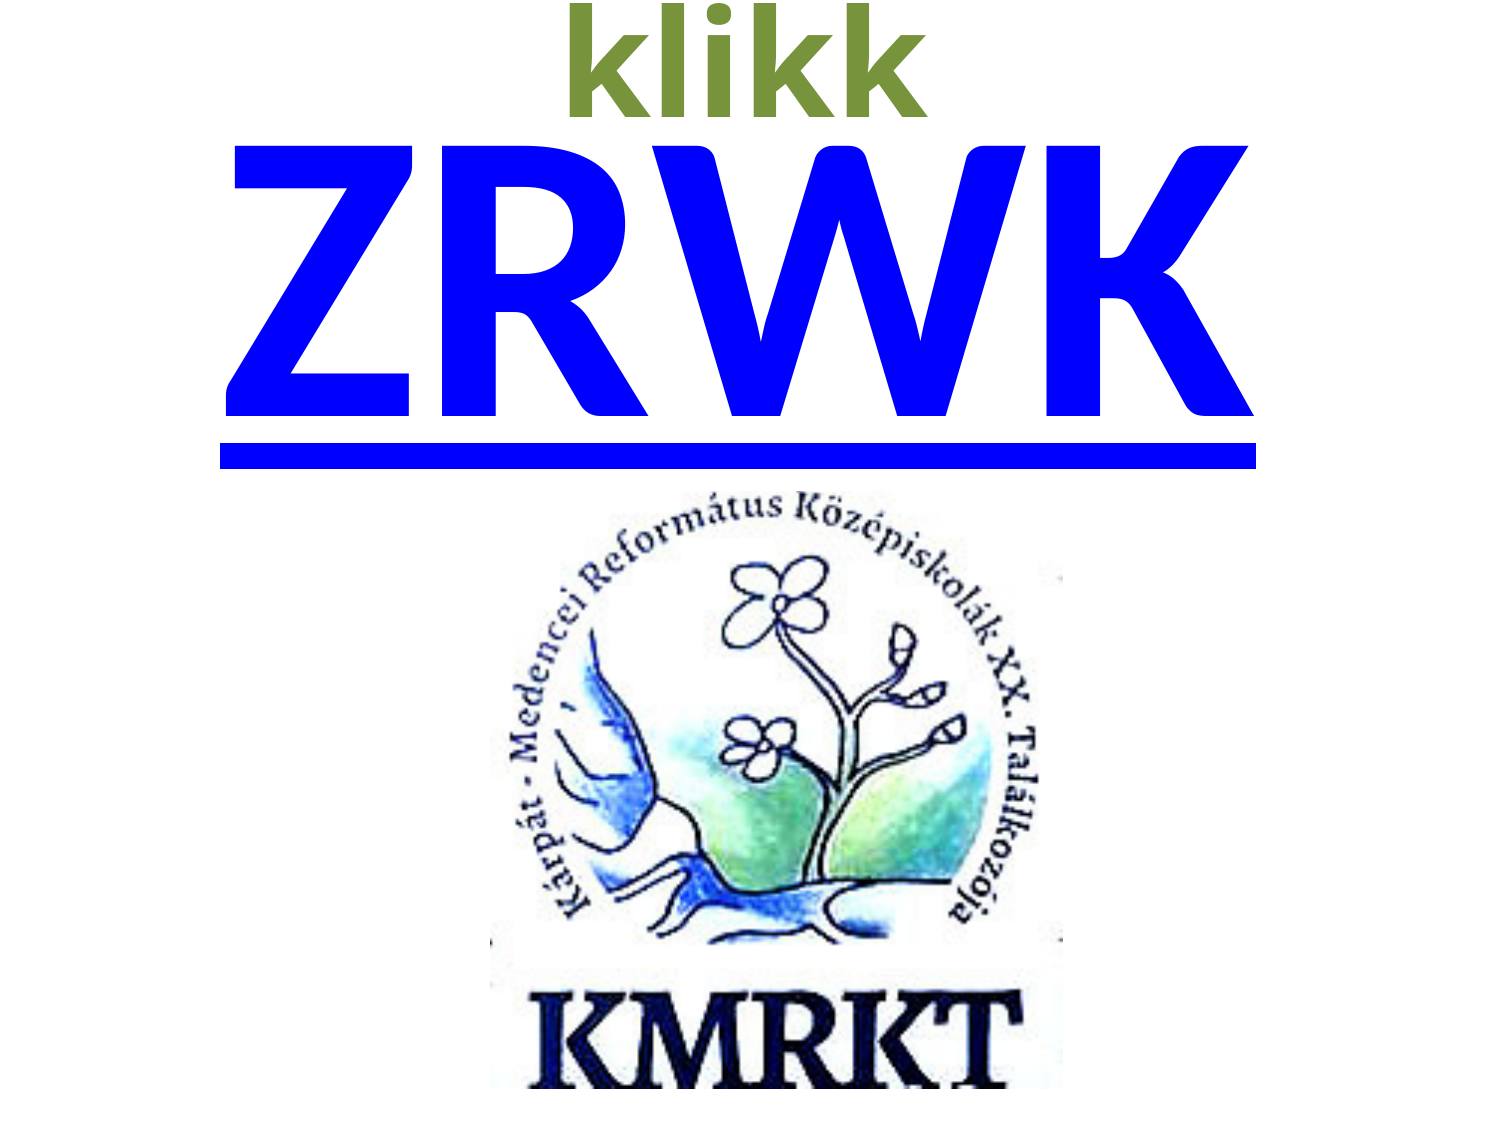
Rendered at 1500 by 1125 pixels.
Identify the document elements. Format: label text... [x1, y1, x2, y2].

subtitle klikk [218, 0, 1269, 248]
picture [489, 491, 1064, 1089]
title ZRWK [100, 78, 1376, 421]
